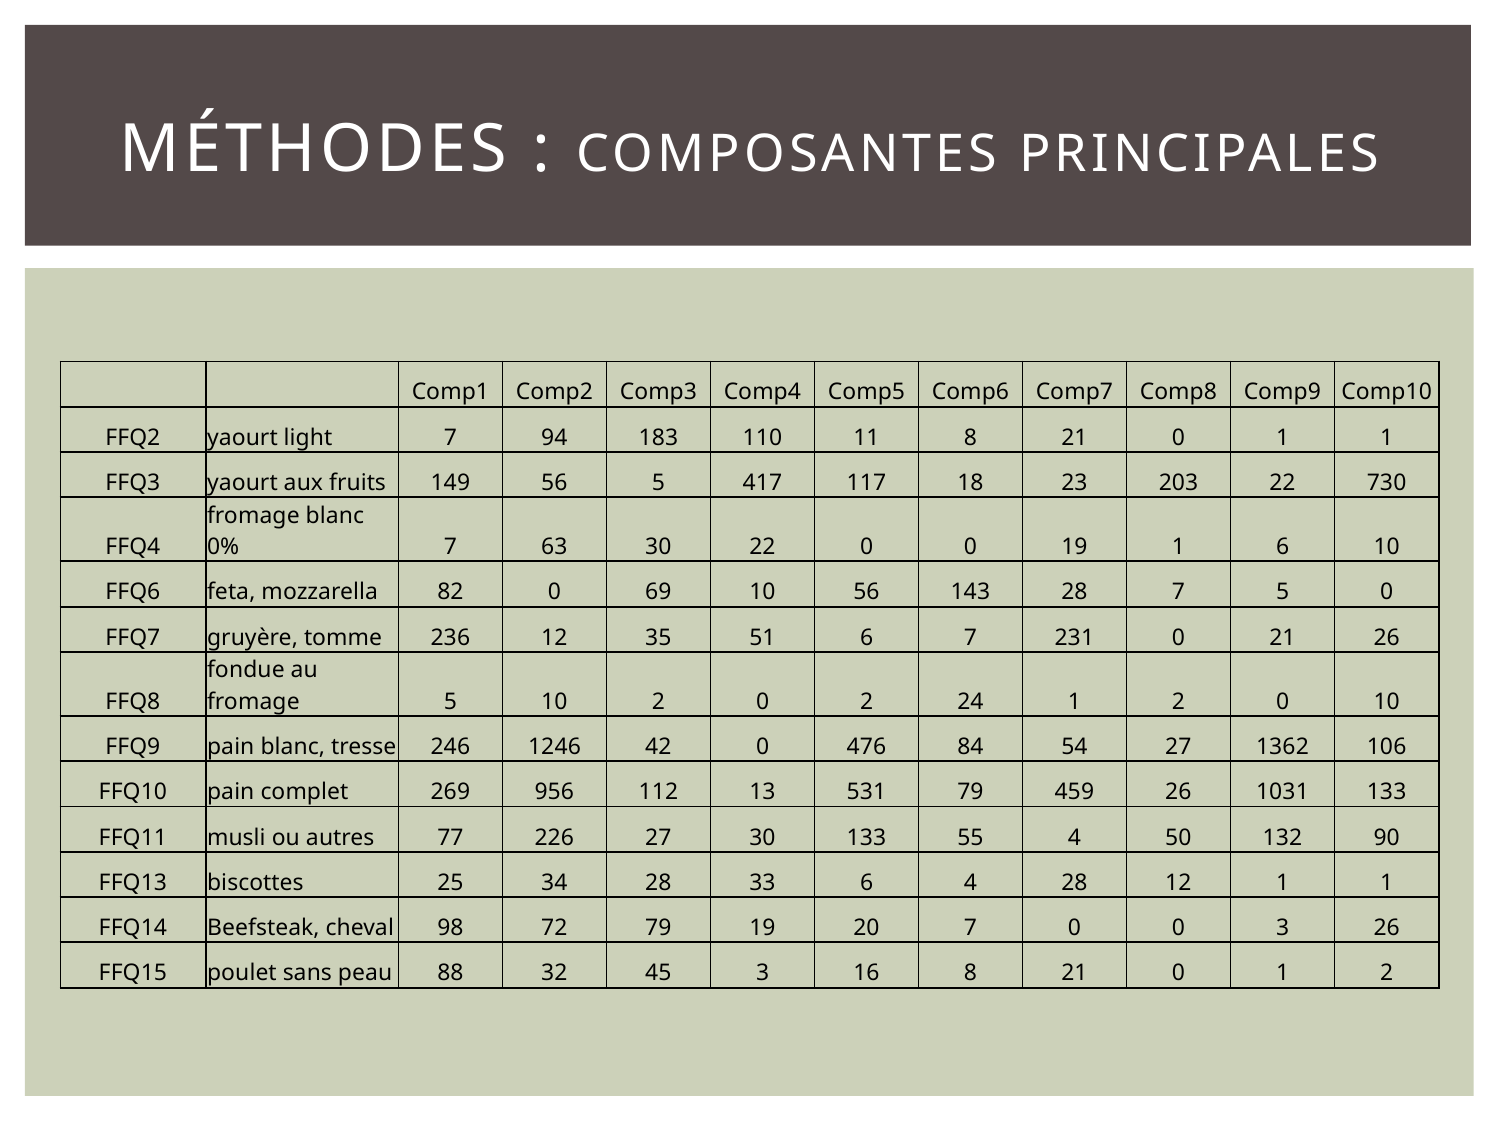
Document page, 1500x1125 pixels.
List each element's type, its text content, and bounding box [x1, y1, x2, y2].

table_cell 5 [399, 653, 502, 715]
table_cell 956 [503, 762, 606, 806]
table_cell FFQ8 [61, 653, 205, 715]
table_cell 79 [607, 898, 710, 941]
table_cell FFQ6 [61, 562, 205, 606]
table_cell FFQ7 [61, 608, 205, 651]
table_cell 13 [711, 762, 814, 806]
table_cell 22 [1231, 453, 1334, 496]
table_cell 1362 [1231, 717, 1334, 760]
table_cell 2 [607, 653, 710, 715]
table_cell pain blanc, tresse [207, 717, 398, 760]
table_header Comp6 [919, 362, 1022, 406]
table_cell 0 [503, 562, 606, 606]
table_cell 0 [711, 717, 814, 760]
table_cell 183 [607, 408, 710, 451]
table_cell 143 [919, 562, 1022, 606]
table_cell 90 [1335, 807, 1438, 851]
table_header Comp7 [1023, 362, 1126, 406]
table_cell 0 [1127, 408, 1230, 451]
table_cell 417 [711, 453, 814, 496]
table_cell 34 [503, 853, 606, 896]
table_cell 2 [1335, 943, 1438, 987]
table_header Comp1 [399, 362, 502, 406]
table_cell 23 [1023, 453, 1126, 496]
table_header Comp3 [607, 362, 710, 406]
table_cell 32 [503, 943, 606, 987]
table_cell gruyère, tomme [207, 608, 398, 651]
table_cell 203 [1127, 453, 1230, 496]
table_cell FFQ11 [61, 807, 205, 851]
table_cell 476 [815, 717, 918, 760]
table_cell FFQ13 [61, 853, 205, 896]
table_cell 28 [1023, 562, 1126, 606]
table_header Comp9 [1231, 362, 1334, 406]
table_cell 21 [1023, 408, 1126, 451]
table_header Comp4 [711, 362, 814, 406]
table_cell 117 [815, 453, 918, 496]
table_cell 5 [607, 453, 710, 496]
table_cell FFQ4 [61, 498, 205, 560]
table_header Comp2 [503, 362, 606, 406]
table_cell 20 [815, 898, 918, 941]
table_cell 72 [503, 898, 606, 941]
table_cell 7 [399, 498, 502, 560]
table_cell 26 [1335, 608, 1438, 651]
table_cell fromage blanc 0% [207, 498, 398, 560]
table_cell 459 [1023, 762, 1126, 806]
table_cell 0 [1335, 562, 1438, 606]
table_cell 7 [919, 898, 1022, 941]
table_cell FFQ2 [61, 408, 205, 451]
table_cell fondue au fromage [207, 653, 398, 715]
table_cell 42 [607, 717, 710, 760]
table_cell poulet sans peau [207, 943, 398, 987]
table_cell 82 [399, 562, 502, 606]
table_cell 19 [711, 898, 814, 941]
table_cell 5 [1231, 562, 1334, 606]
table_cell 1246 [503, 717, 606, 760]
table_cell 4 [919, 853, 1022, 896]
table_cell Beefsteak, cheval [207, 898, 398, 941]
table_cell FFQ3 [61, 453, 205, 496]
table_cell 88 [399, 943, 502, 987]
table_cell 0 [1231, 653, 1334, 715]
table_cell 7 [1127, 562, 1230, 606]
table_cell 51 [711, 608, 814, 651]
table_cell 11 [815, 408, 918, 451]
table_cell 8 [919, 408, 1022, 451]
table_cell 26 [1127, 762, 1230, 806]
table_cell 6 [815, 853, 918, 896]
table_cell 1031 [1231, 762, 1334, 806]
table_header [207, 362, 398, 406]
table_header Comp8 [1127, 362, 1230, 406]
table_header Comp10 [1335, 362, 1438, 406]
table_cell 10 [711, 562, 814, 606]
table_cell 28 [607, 853, 710, 896]
table_cell 1 [1127, 498, 1230, 560]
table_cell 56 [503, 453, 606, 496]
table_cell 12 [1127, 853, 1230, 896]
table_cell musli ou autres [207, 807, 398, 851]
table_cell 10 [1335, 498, 1438, 560]
table_cell 22 [711, 498, 814, 560]
table_cell 56 [815, 562, 918, 606]
table_cell 55 [919, 807, 1022, 851]
table_cell 0 [1023, 898, 1126, 941]
table_cell 133 [815, 807, 918, 851]
table_cell 19 [1023, 498, 1126, 560]
table_cell 0 [919, 498, 1022, 560]
table_cell 79 [919, 762, 1022, 806]
table_cell 98 [399, 898, 502, 941]
table_cell 236 [399, 608, 502, 651]
table_cell 8 [919, 943, 1022, 987]
table_cell 21 [1023, 943, 1126, 987]
table_cell 133 [1335, 762, 1438, 806]
table_cell 6 [815, 608, 918, 651]
table_cell 30 [607, 498, 710, 560]
table_cell 3 [1231, 898, 1334, 941]
table_cell 106 [1335, 717, 1438, 760]
table_cell FFQ14 [61, 898, 205, 941]
table_cell 132 [1231, 807, 1334, 851]
table_cell pain complet [207, 762, 398, 806]
table_cell 112 [607, 762, 710, 806]
table_cell FFQ9 [61, 717, 205, 760]
table_cell 269 [399, 762, 502, 806]
table_cell 226 [503, 807, 606, 851]
table_cell 94 [503, 408, 606, 451]
table_cell 0 [1127, 608, 1230, 651]
table_cell feta, mozzarella [207, 562, 398, 606]
table_cell 33 [711, 853, 814, 896]
table_cell 1 [1231, 853, 1334, 896]
table_cell 12 [503, 608, 606, 651]
table_cell 1 [1023, 653, 1126, 715]
table_cell yaourt aux fruits [207, 453, 398, 496]
table_cell 0 [711, 653, 814, 715]
table_cell FFQ15 [61, 943, 205, 987]
table_cell 246 [399, 717, 502, 760]
table_cell 69 [607, 562, 710, 606]
table_cell 6 [1231, 498, 1334, 560]
table_cell 0 [1127, 943, 1230, 987]
title Méthodes : composantes Principales [62, 58, 1438, 232]
table_cell 1 [1335, 408, 1438, 451]
table_cell 10 [1335, 653, 1438, 715]
table_cell FFQ10 [61, 762, 205, 806]
table_cell 18 [919, 453, 1022, 496]
table_cell 45 [607, 943, 710, 987]
table_cell 27 [1127, 717, 1230, 760]
table_cell 24 [919, 653, 1022, 715]
table_cell 50 [1127, 807, 1230, 851]
table_cell 4 [1023, 807, 1126, 851]
table_cell 7 [919, 608, 1022, 651]
table_cell 54 [1023, 717, 1126, 760]
table_cell 21 [1231, 608, 1334, 651]
table_cell 1 [1335, 853, 1438, 896]
table_cell 27 [607, 807, 710, 851]
table_header Comp5 [815, 362, 918, 406]
table_cell 10 [503, 653, 606, 715]
table_cell 16 [815, 943, 918, 987]
table_cell 63 [503, 498, 606, 560]
table_cell 28 [1023, 853, 1126, 896]
table_cell 531 [815, 762, 918, 806]
table_cell biscottes [207, 853, 398, 896]
table_cell 231 [1023, 608, 1126, 651]
table_cell yaourt light [207, 408, 398, 451]
table_header [61, 362, 205, 406]
table_cell 1 [1231, 408, 1334, 451]
table_cell 1 [1231, 943, 1334, 987]
table_cell 26 [1335, 898, 1438, 941]
table_cell 77 [399, 807, 502, 851]
table_cell 0 [815, 498, 918, 560]
table_cell 7 [399, 408, 502, 451]
table_cell 149 [399, 453, 502, 496]
table_cell 2 [1127, 653, 1230, 715]
table_cell 35 [607, 608, 710, 651]
table_cell 25 [399, 853, 502, 896]
table_cell 110 [711, 408, 814, 451]
table_cell 84 [919, 717, 1022, 760]
table_cell 3 [711, 943, 814, 987]
table_cell 730 [1335, 453, 1438, 496]
table_cell 30 [711, 807, 814, 851]
table_cell 0 [1127, 898, 1230, 941]
table_cell 2 [815, 653, 918, 715]
